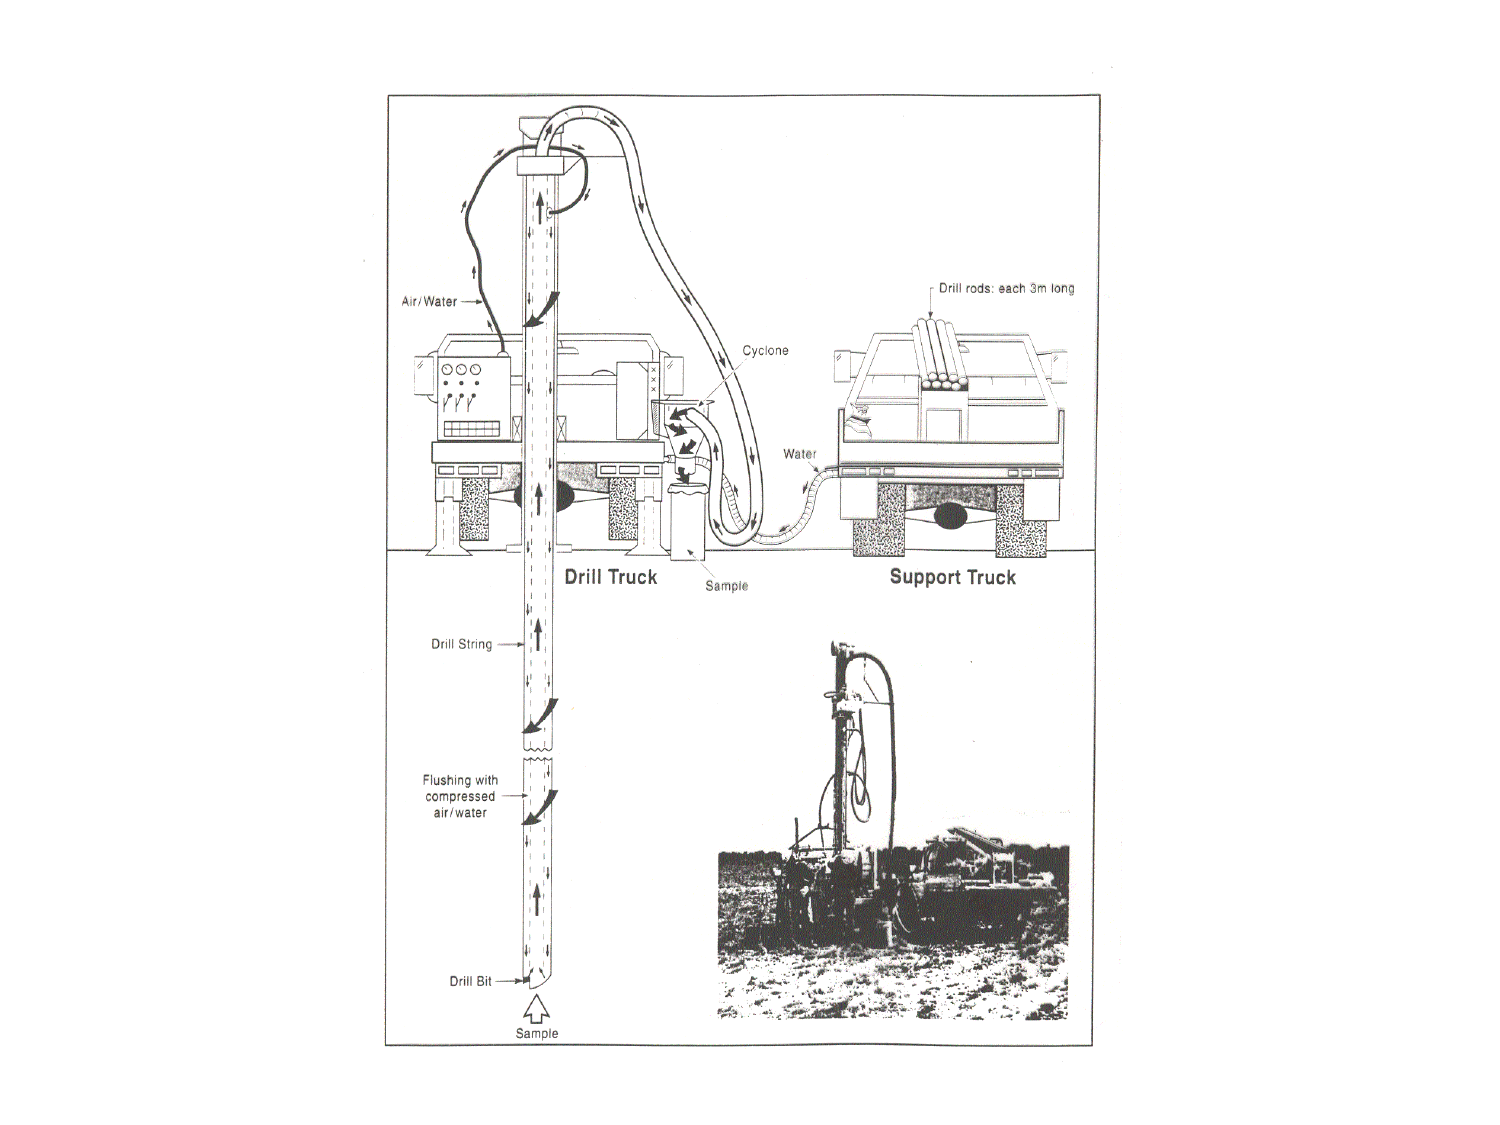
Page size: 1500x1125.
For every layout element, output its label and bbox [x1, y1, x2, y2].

picture [362, 65, 1123, 1078]
